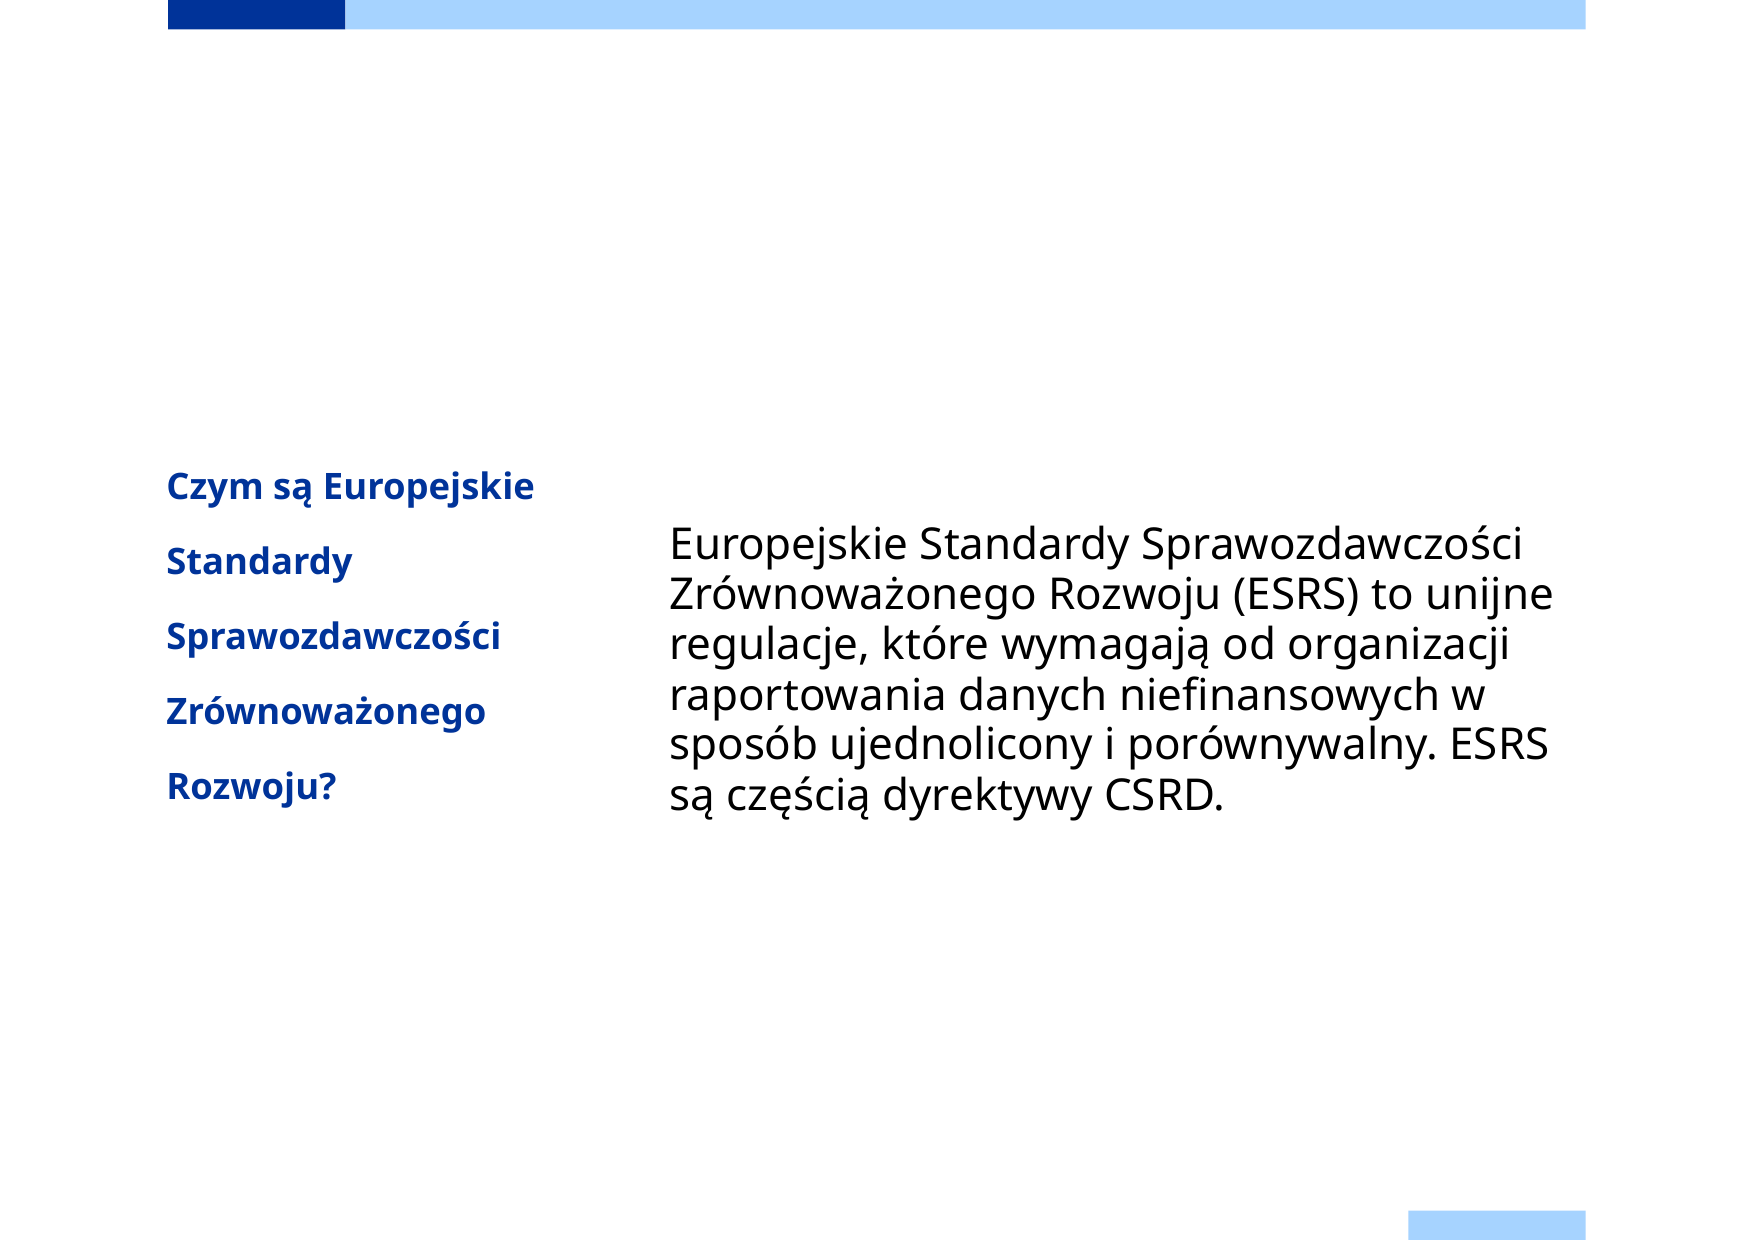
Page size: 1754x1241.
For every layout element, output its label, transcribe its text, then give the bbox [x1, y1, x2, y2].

title Czym są Europejskie Standardy Sprawozdawczości Zrównoważonego Rozwoju? [166, 218, 558, 1021]
list Europejskie Standardy Sprawozdawczości Zrównoważonego Rozwoju (ESRS) to unijne regulacje, które wymagają od organizacji raportowania danych niefinansowych w sposób ujednolicony i porównywalny. ESRS są częścią dyrektywy CSRD. [669, 249, 1589, 1016]
